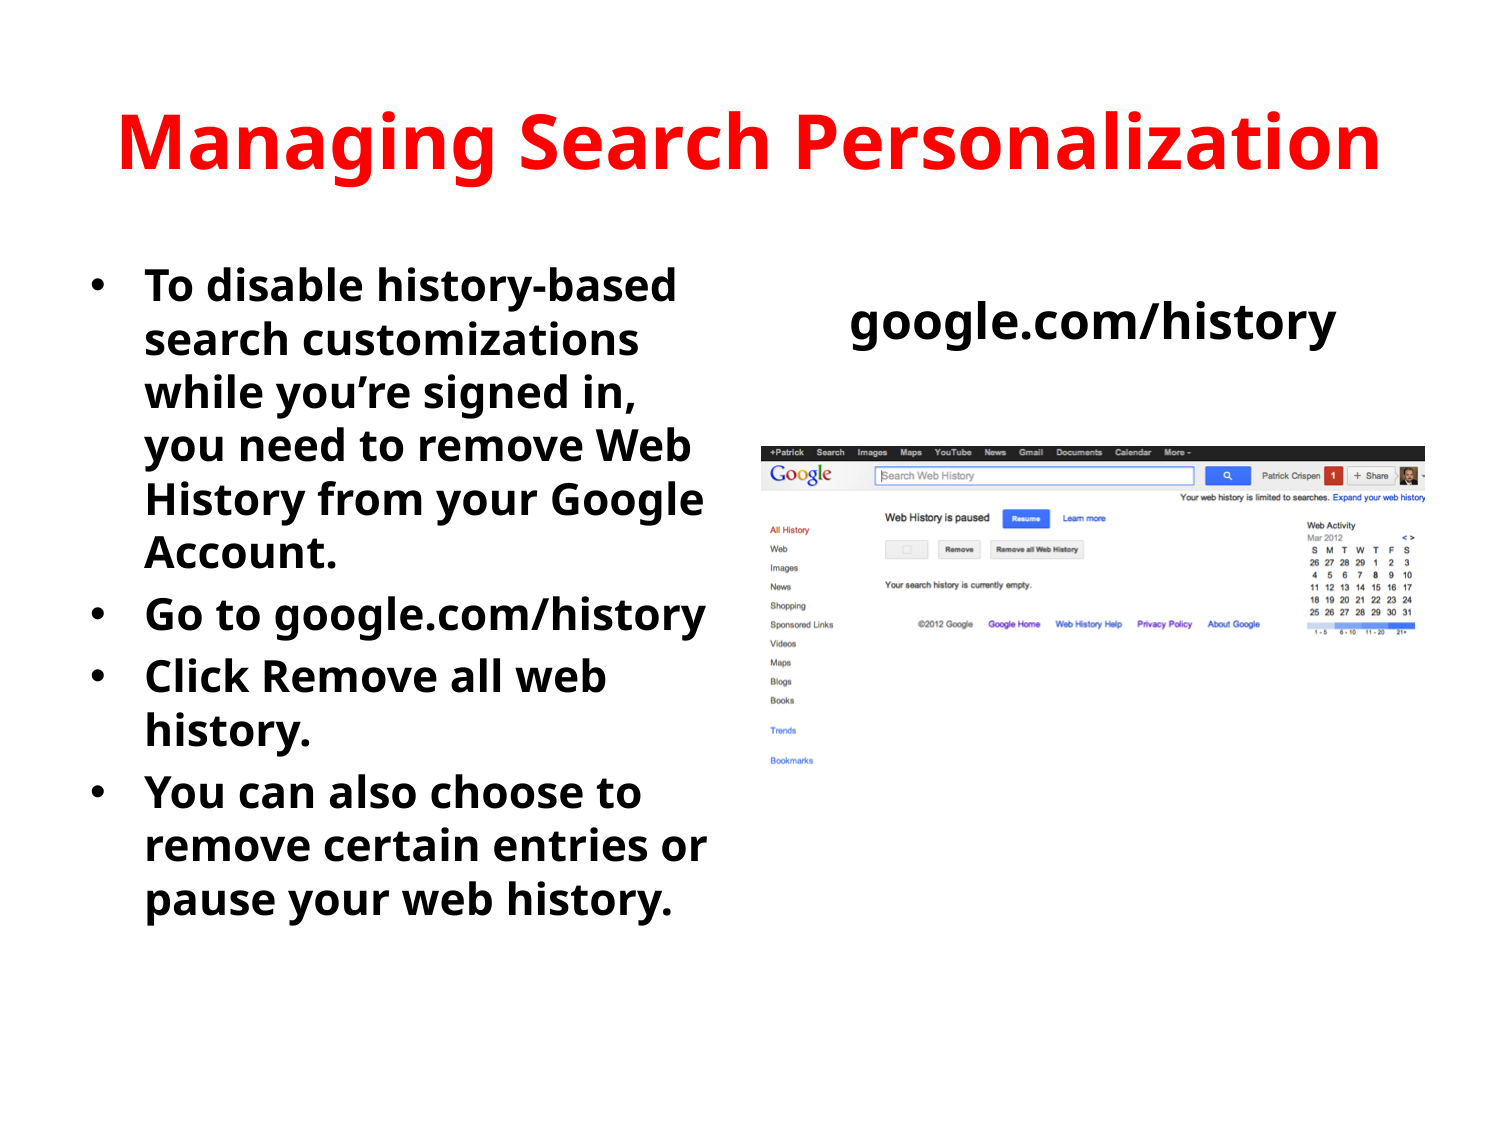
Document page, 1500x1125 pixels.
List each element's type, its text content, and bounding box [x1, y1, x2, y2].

list To disable history-based search customizations while you’re signed in, you need to remove Web History from your Google Account. Go to google.com/history Click Remove all web history. You can also choose to remove certain entries or pause your web history. [75, 249, 738, 1005]
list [761, 356, 1426, 1006]
title Managing Search Personalization [75, 45, 1425, 233]
list google.com/history [761, 251, 1425, 356]
